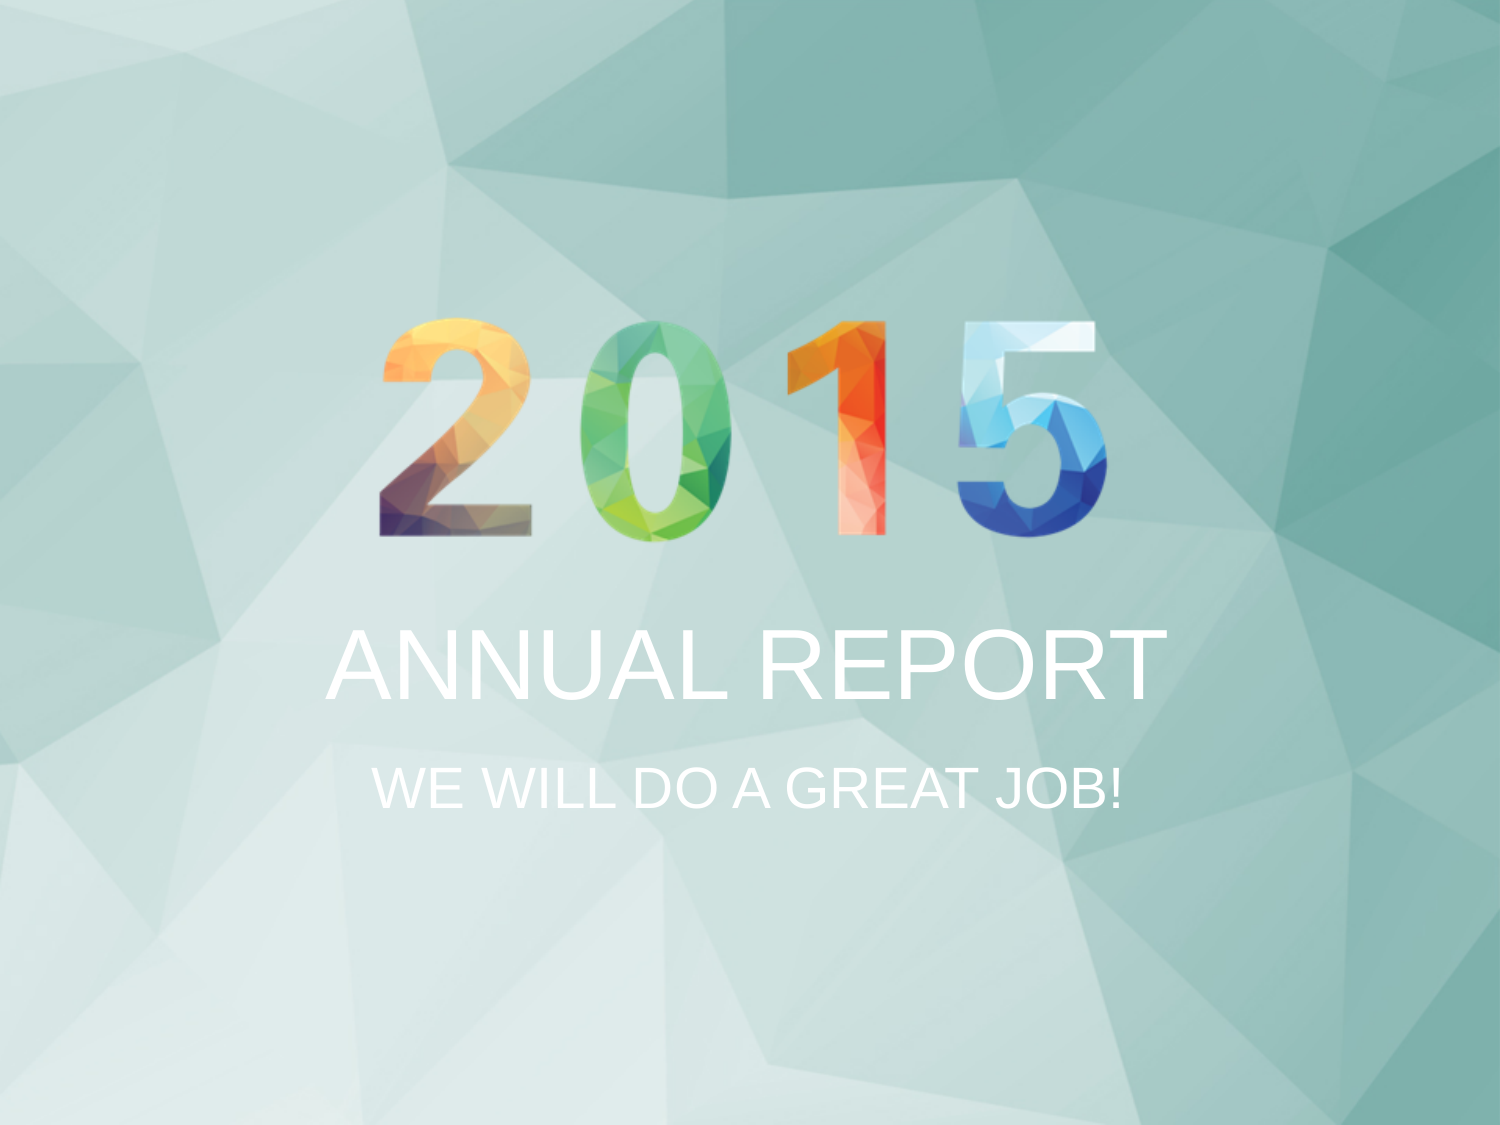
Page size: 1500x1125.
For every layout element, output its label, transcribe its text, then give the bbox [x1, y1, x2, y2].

picture [0, 0, 1500, 1125]
title ANNUAL REPORT [93, 577, 1404, 742]
subtitle WE WILL DO A GREAT JOB! [93, 742, 1404, 922]
